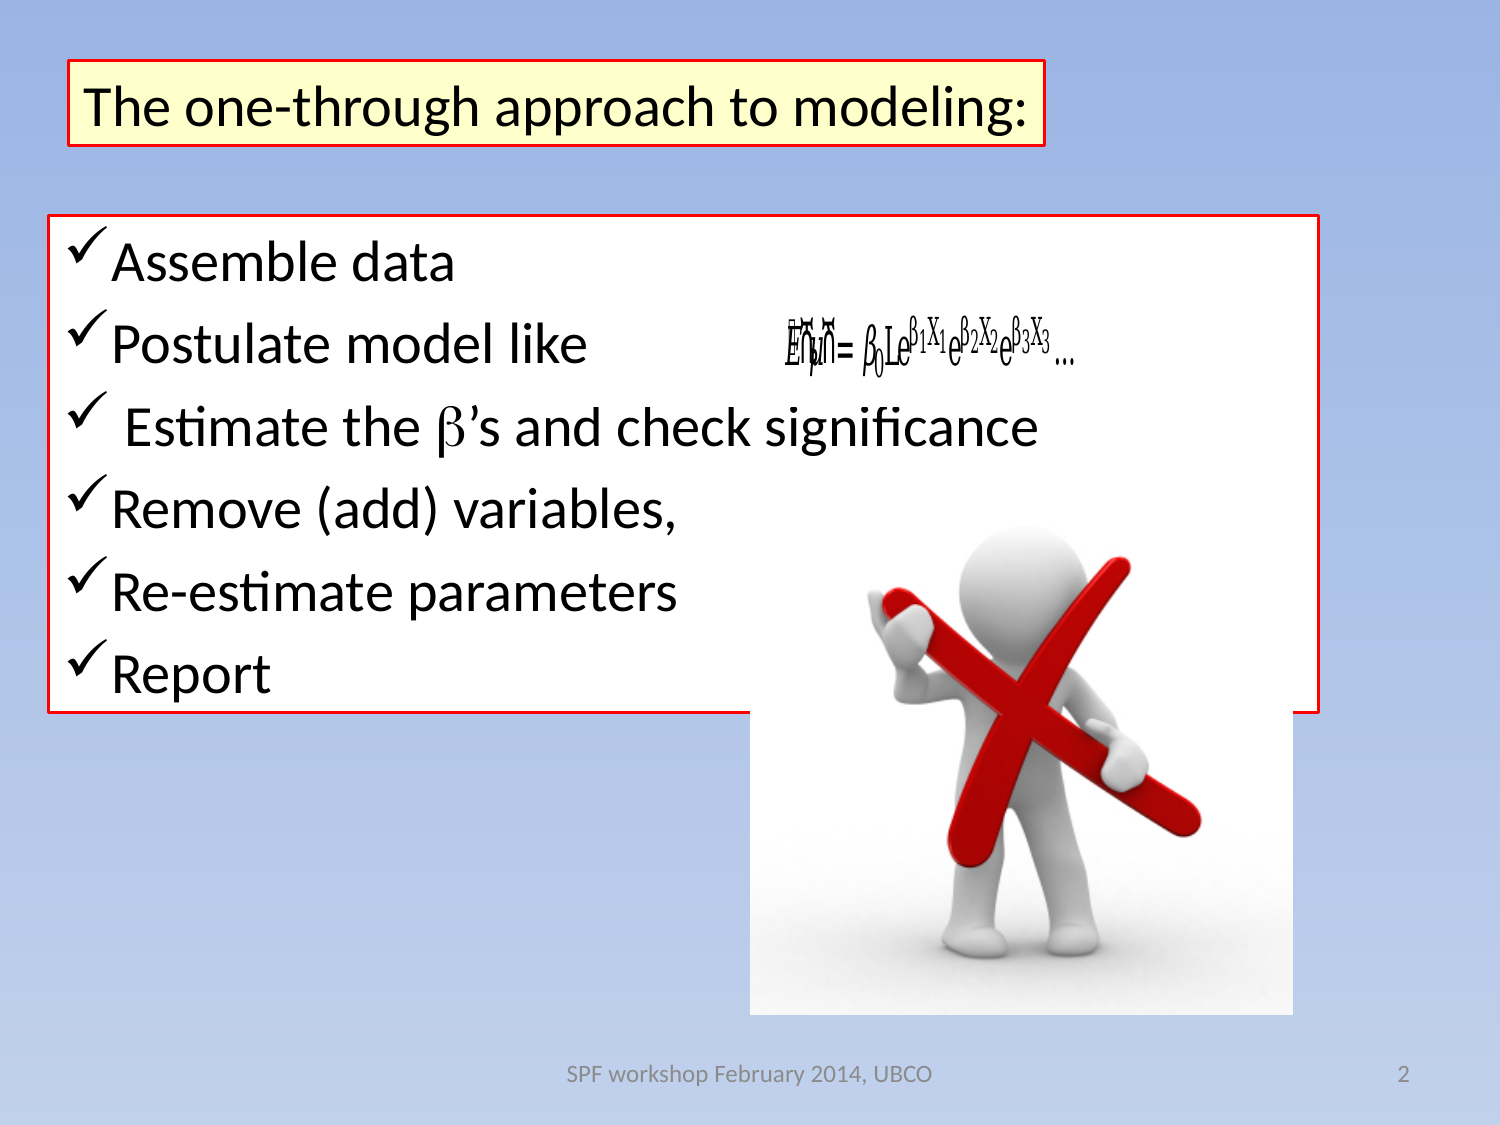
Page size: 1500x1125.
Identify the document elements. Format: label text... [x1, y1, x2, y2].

picture [749, 473, 1293, 1015]
text_box Assemble data Postulate model like: Estimate the b’s and check significance Remove (add) variables, Re-estimate parameters Report [48, 215, 1319, 713]
footer SPF workshop February 2014, UBCO [512, 1042, 988, 1103]
slide_number 2 [1074, 1042, 1425, 1103]
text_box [587, 311, 1270, 408]
text_box The one-through approach to modeling: [68, 60, 1045, 146]
